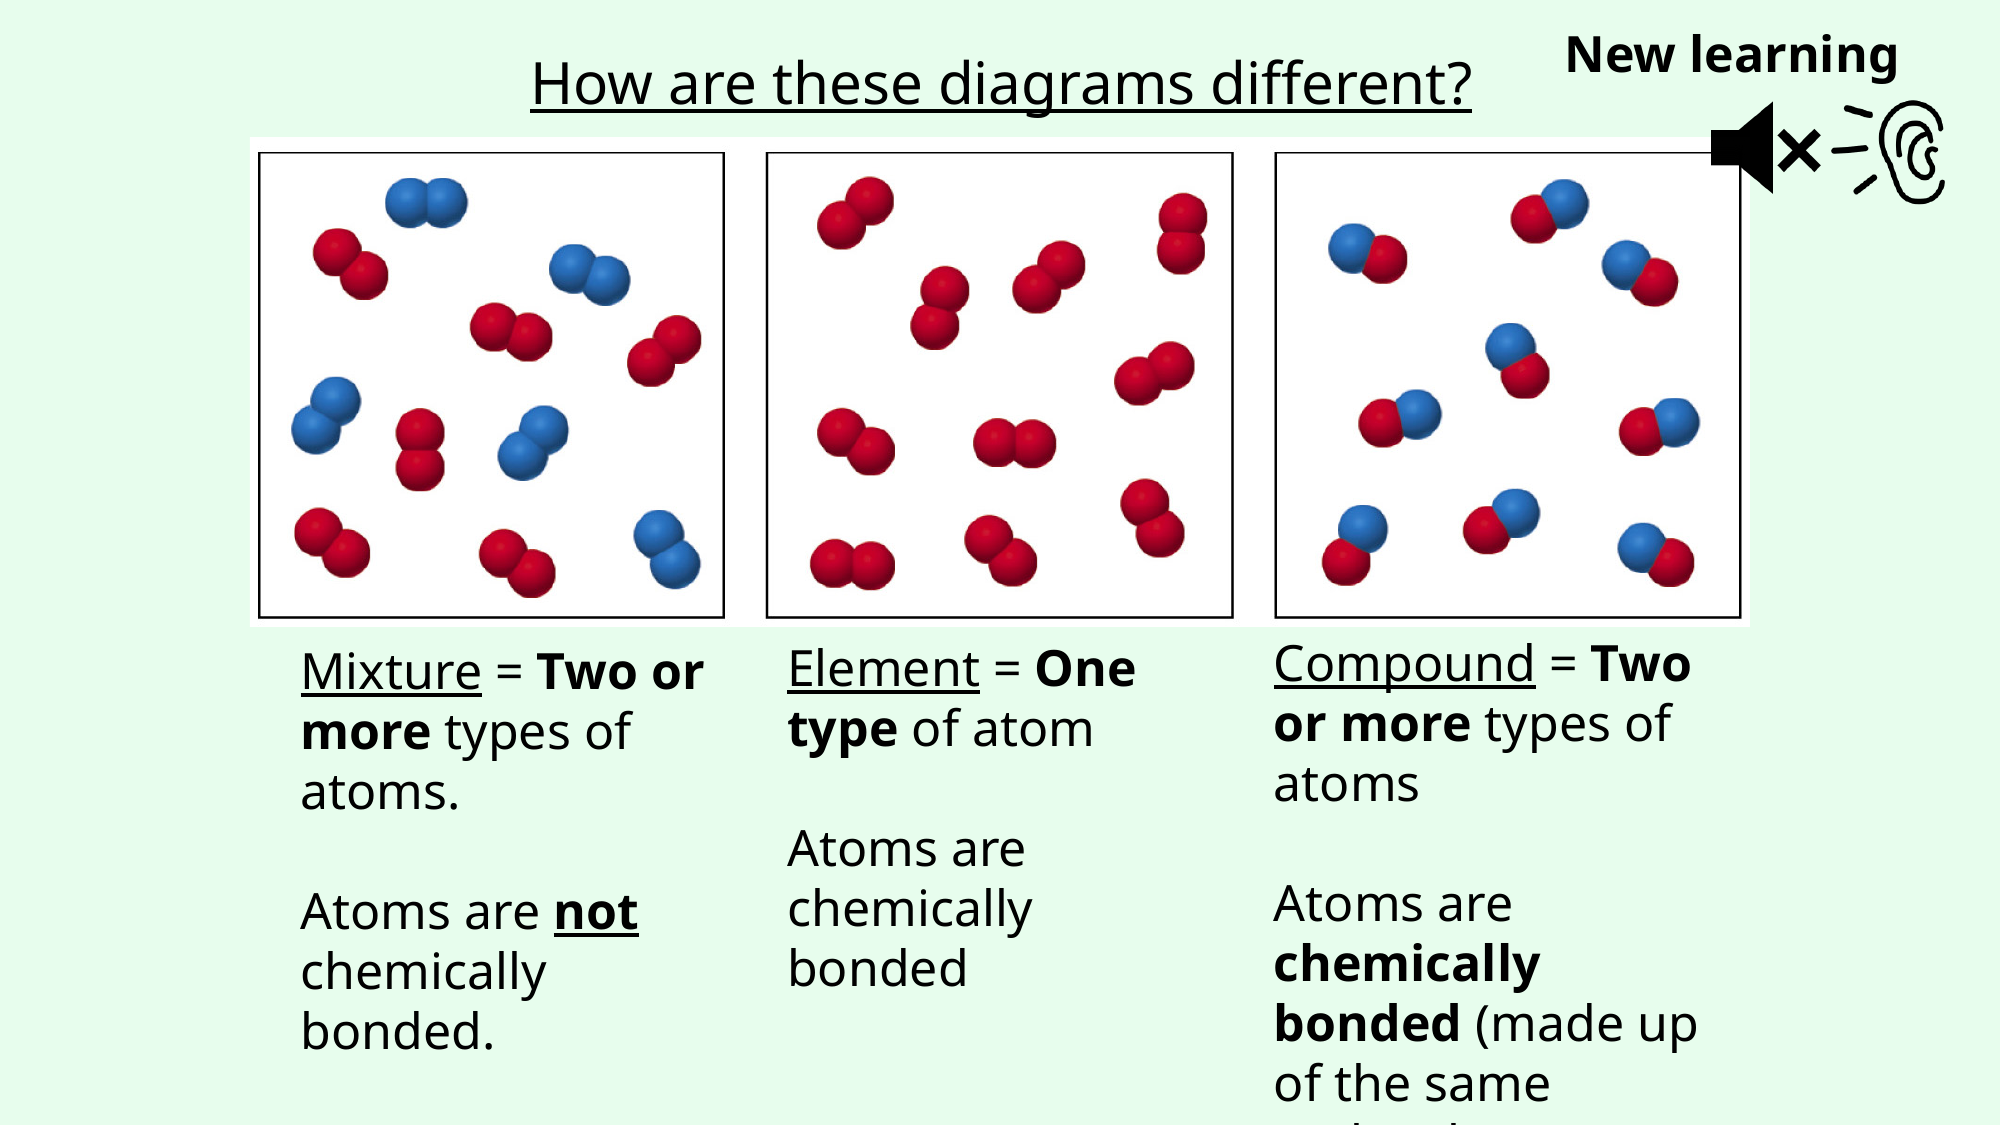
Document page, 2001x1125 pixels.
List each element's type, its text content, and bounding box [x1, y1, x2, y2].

picture [249, 76, 1969, 627]
text_box Compound = Two or more types of atoms Atoms are chemically bonded (made up of the same molecule). [1259, 627, 1746, 1125]
text_box New learning [1549, 15, 1969, 90]
text_box How are these diagrams different? [515, 38, 1544, 124]
text_box Element = One type of atom Atoms are chemically bonded [772, 629, 1222, 1004]
text_box Mixture = Two or more types of atoms. Atoms are not chemically bonded. [285, 632, 735, 1068]
